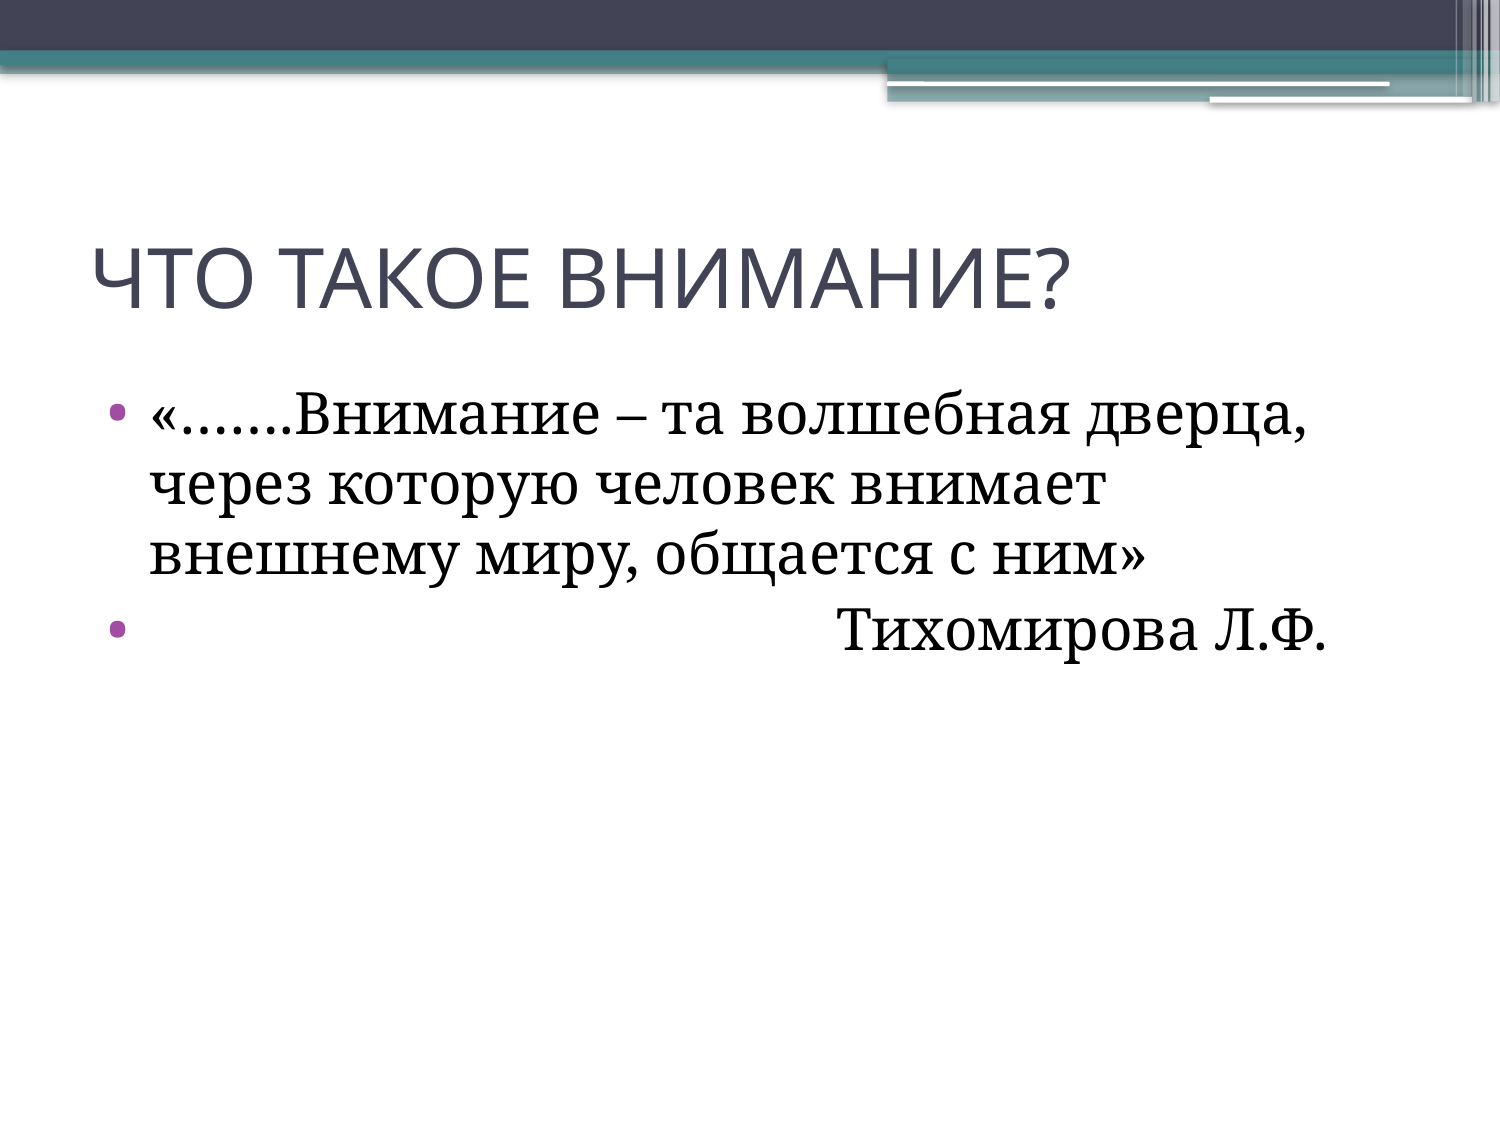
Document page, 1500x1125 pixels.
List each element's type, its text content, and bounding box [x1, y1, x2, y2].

title ЧТО ТАКОЕ ВНИМАНИЕ? [75, 187, 1425, 363]
list «…….Внимание – та волшебная дверца, через которую человек внимает внешнему миру, общается с ним» Тихомирова Л.Ф. [75, 368, 1425, 1079]
